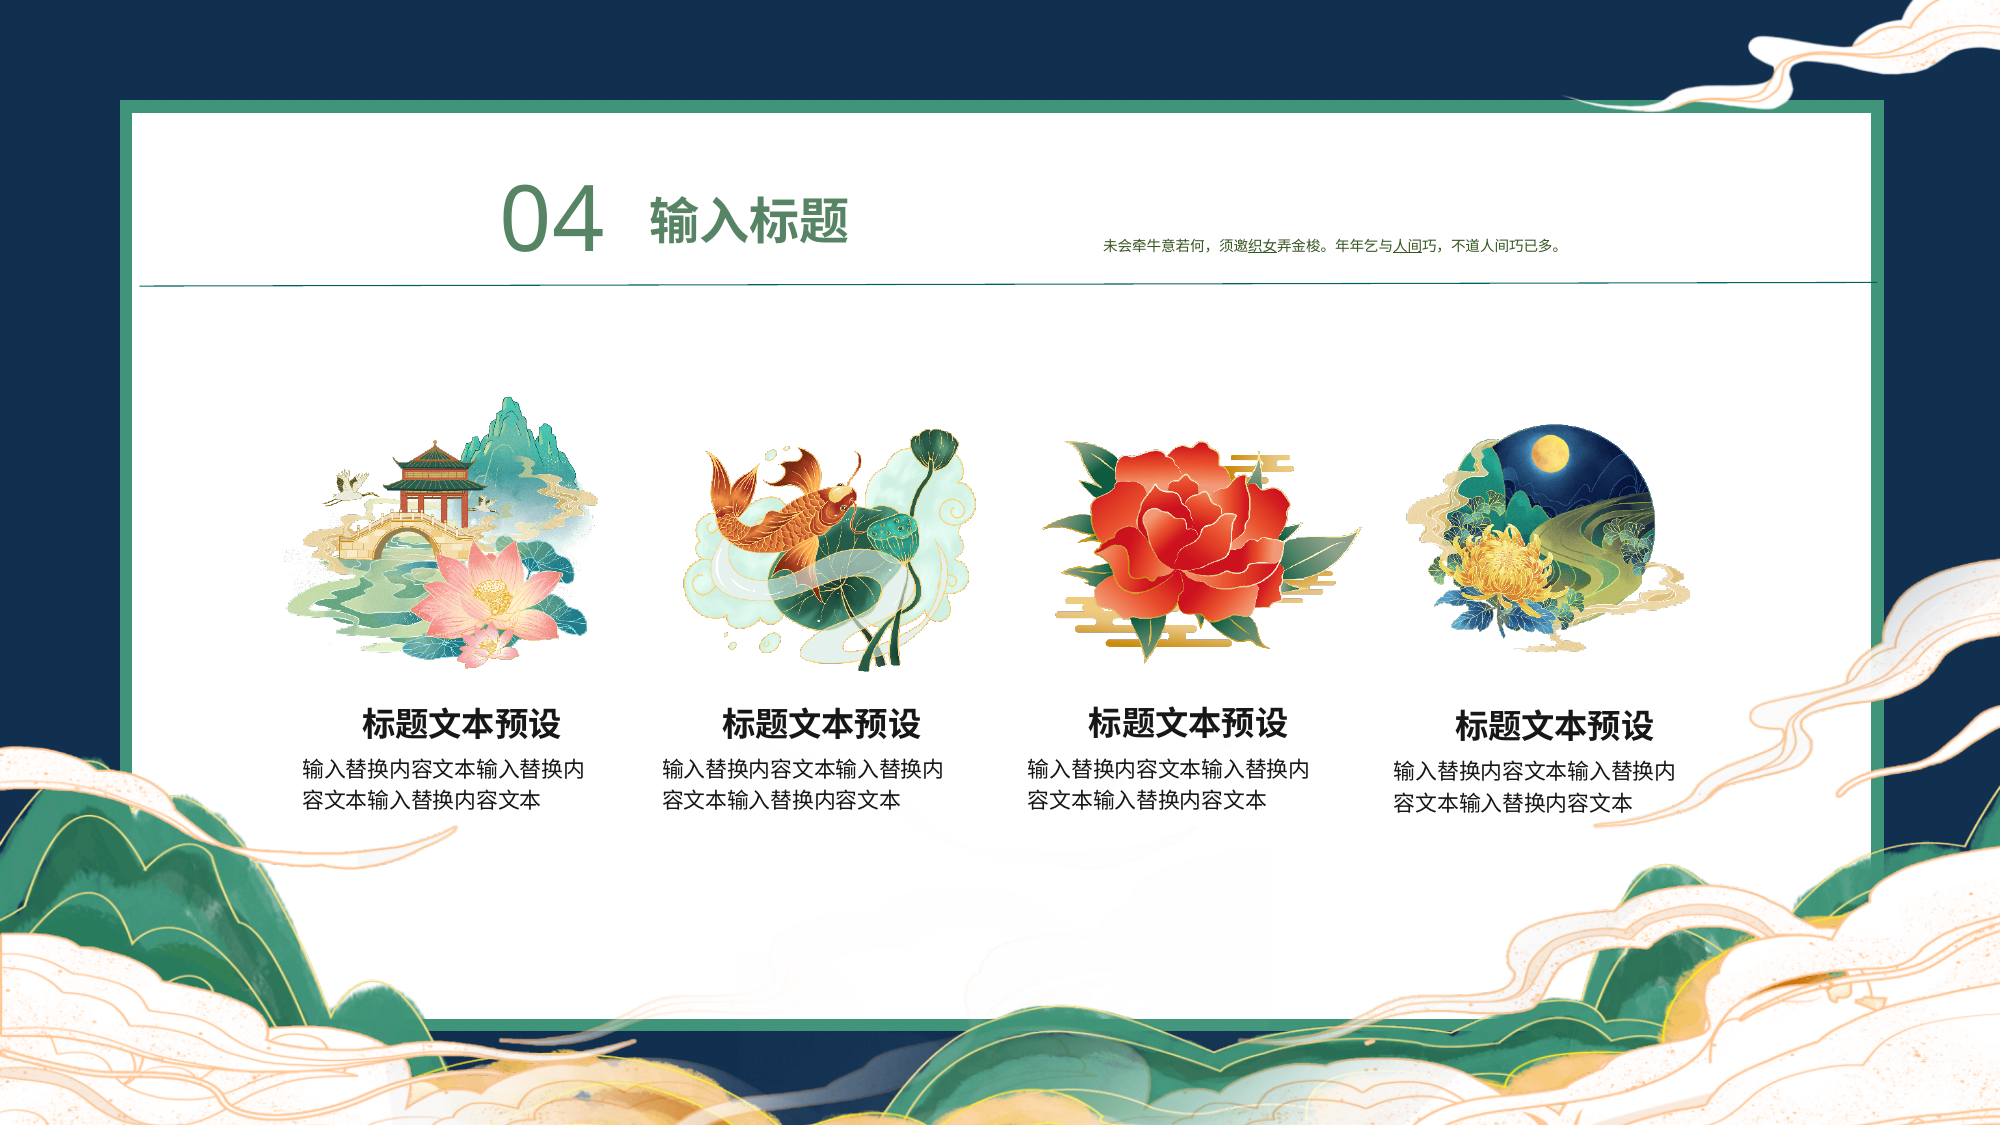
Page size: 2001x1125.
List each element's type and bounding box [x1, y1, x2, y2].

text_box [139, 152, 1878, 287]
text_box [0, 0, 2000, 1125]
text_box [291, 695, 1714, 814]
text_box [282, 378, 1709, 703]
